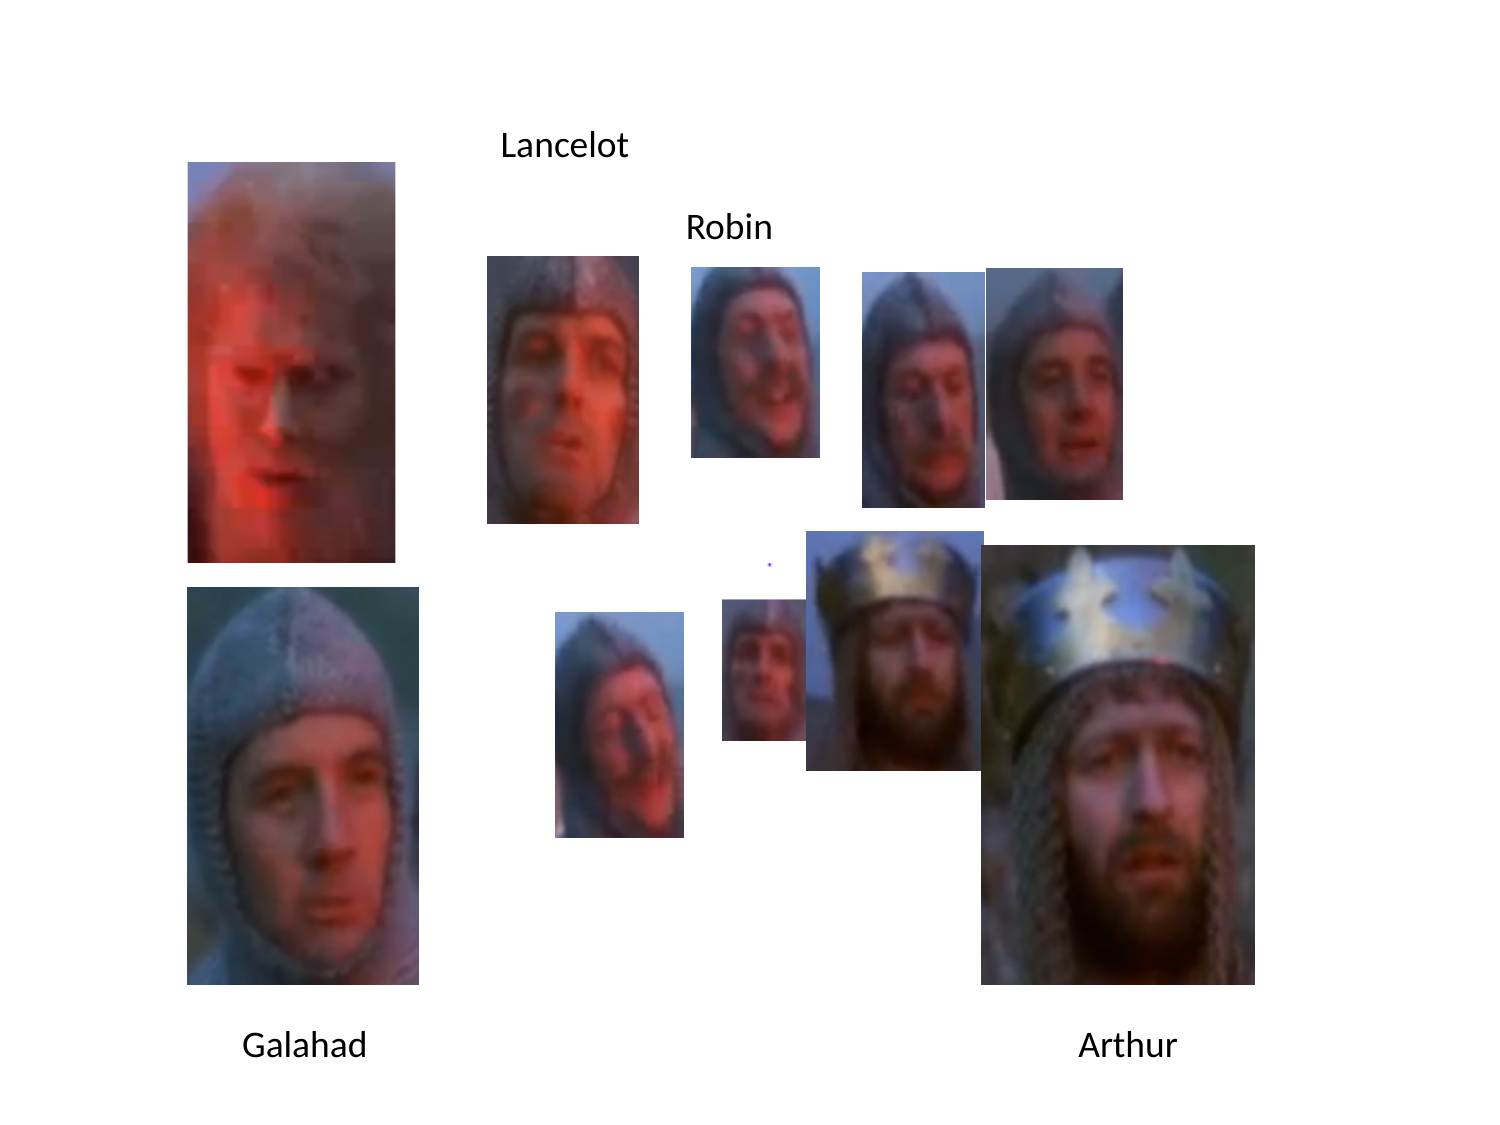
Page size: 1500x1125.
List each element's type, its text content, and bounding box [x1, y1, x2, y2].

picture [555, 612, 684, 838]
picture [187, 162, 396, 563]
text_box Arthur [1063, 1012, 1255, 1073]
text_box Lancelot [485, 112, 678, 173]
text_box Galahad [227, 1012, 419, 1073]
picture [722, 531, 1256, 985]
text_box Robin [671, 195, 863, 255]
picture [691, 266, 820, 458]
picture [487, 255, 640, 524]
picture [187, 587, 419, 985]
picture [862, 268, 1123, 508]
